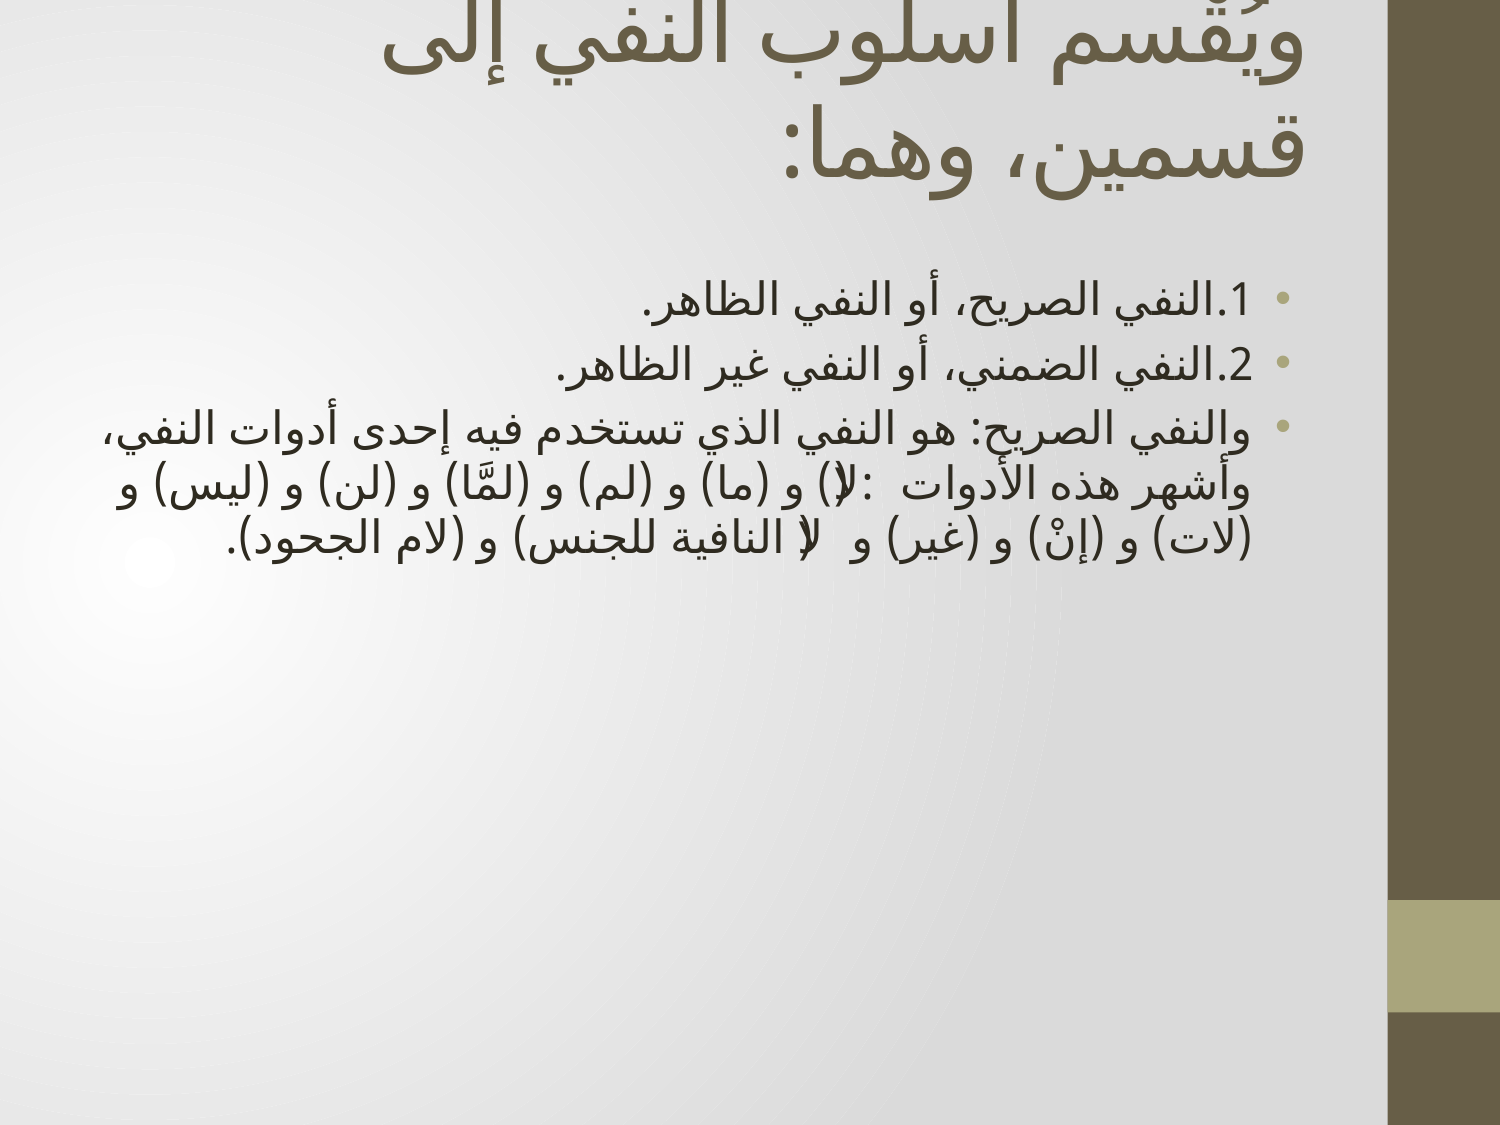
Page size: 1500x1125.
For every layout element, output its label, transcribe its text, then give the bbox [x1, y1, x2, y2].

list 1. النفي الصريح، أو النفي الظاهر. 2. النفي الضمني، أو النفي غير الظاهر. والنفي الصريح: هو النفي الذي تستخدم فيه إحدى أدوات النفي، وأشهر هذه الأدوات: (لا) و (ما) و (لم) و (لمَّا) و (لن) و (ليس) و (لات) و (إنْ) و (غير) و (لا النافية للجنس) و (لام الجحود). [75, 262, 1325, 1050]
title ويُقْسم أسلوب النفي إلى قسمين، وهما: [75, 45, 1325, 233]
